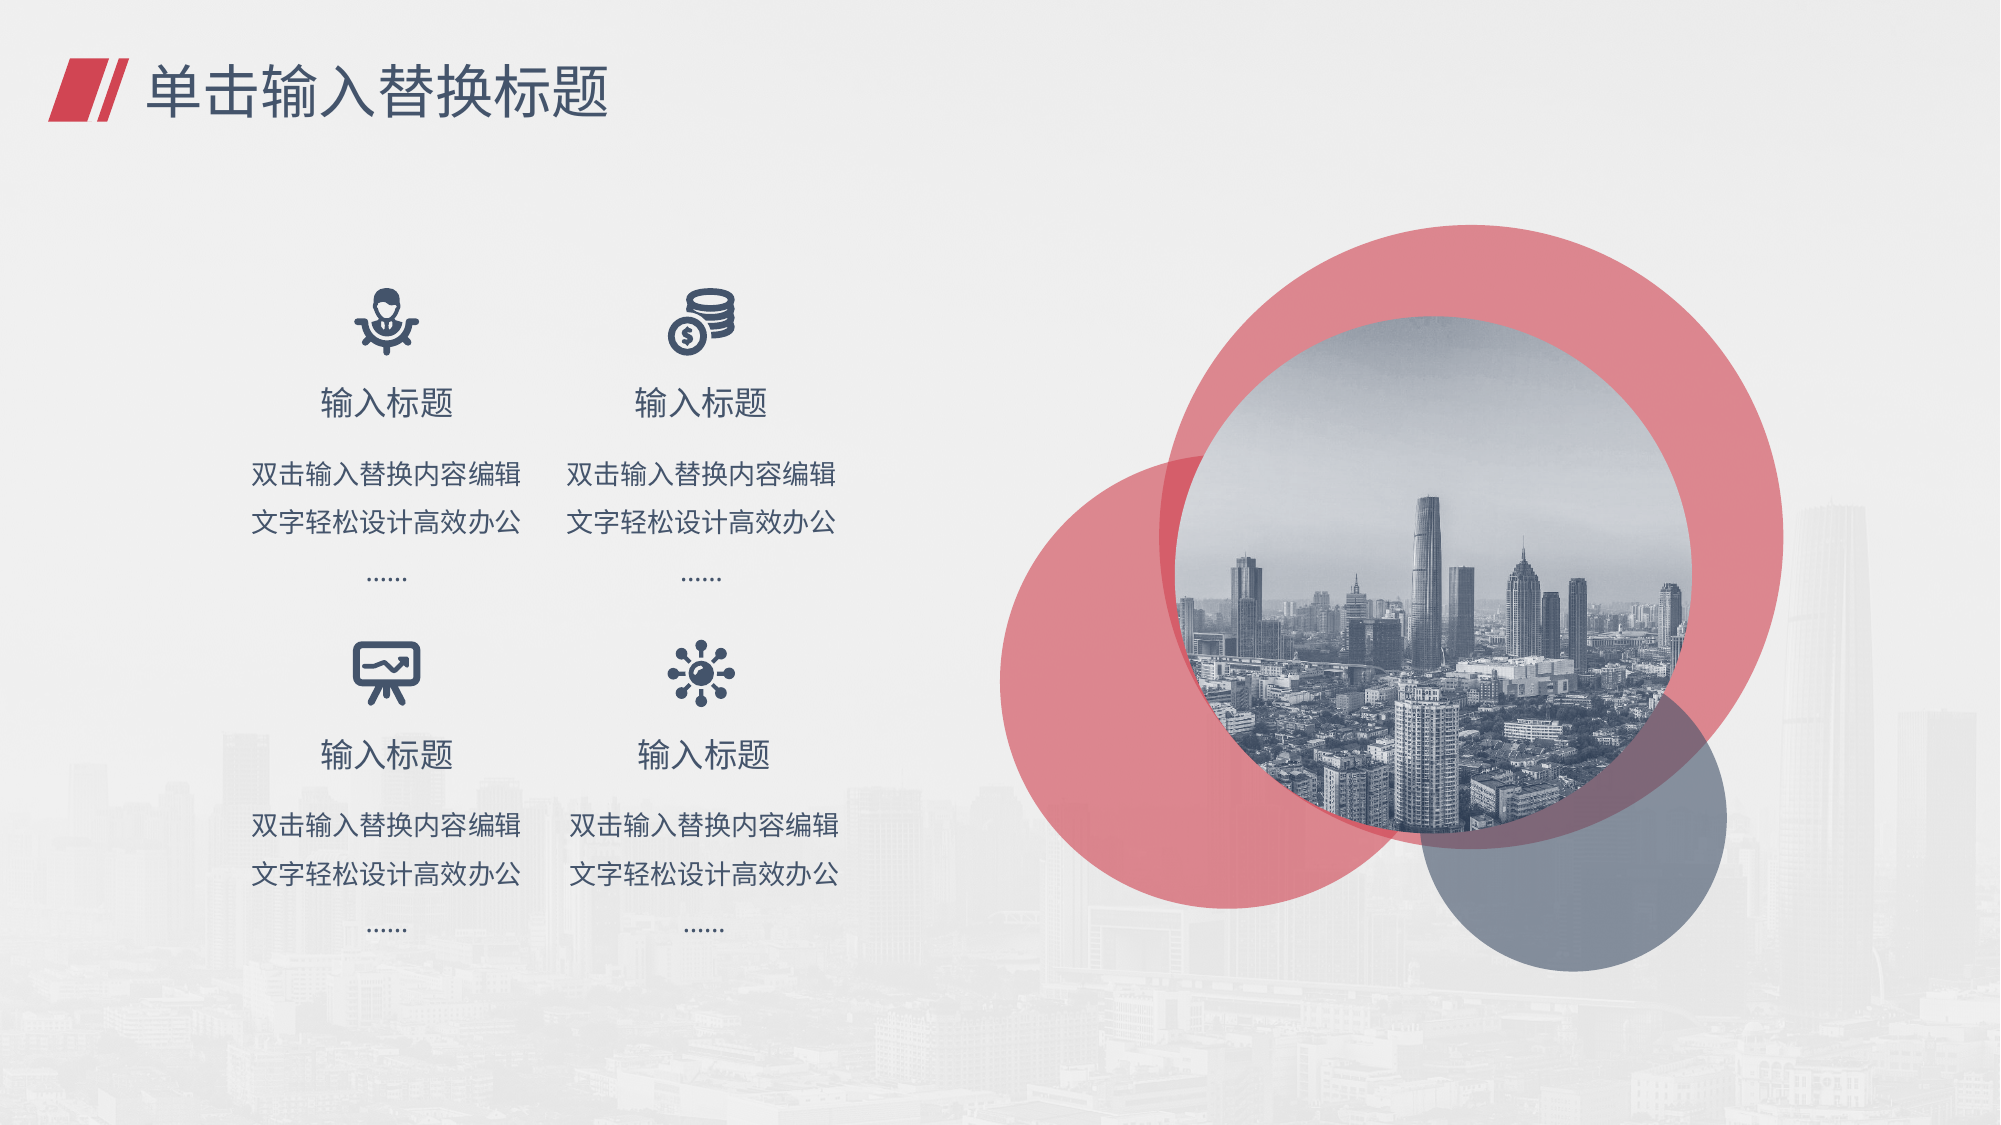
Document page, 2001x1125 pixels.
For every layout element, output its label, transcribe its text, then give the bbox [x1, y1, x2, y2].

text_box [1392, 834, 1420, 846]
text_box [998, 459, 1397, 910]
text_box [235, 288, 539, 640]
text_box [552, 639, 856, 992]
text_box [1419, 718, 1728, 973]
text_box [1249, 223, 1785, 742]
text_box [549, 288, 853, 640]
picture [1174, 316, 1692, 834]
title 单击输入替换标题 [129, 47, 867, 133]
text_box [235, 641, 539, 992]
text_box [1167, 438, 1174, 461]
